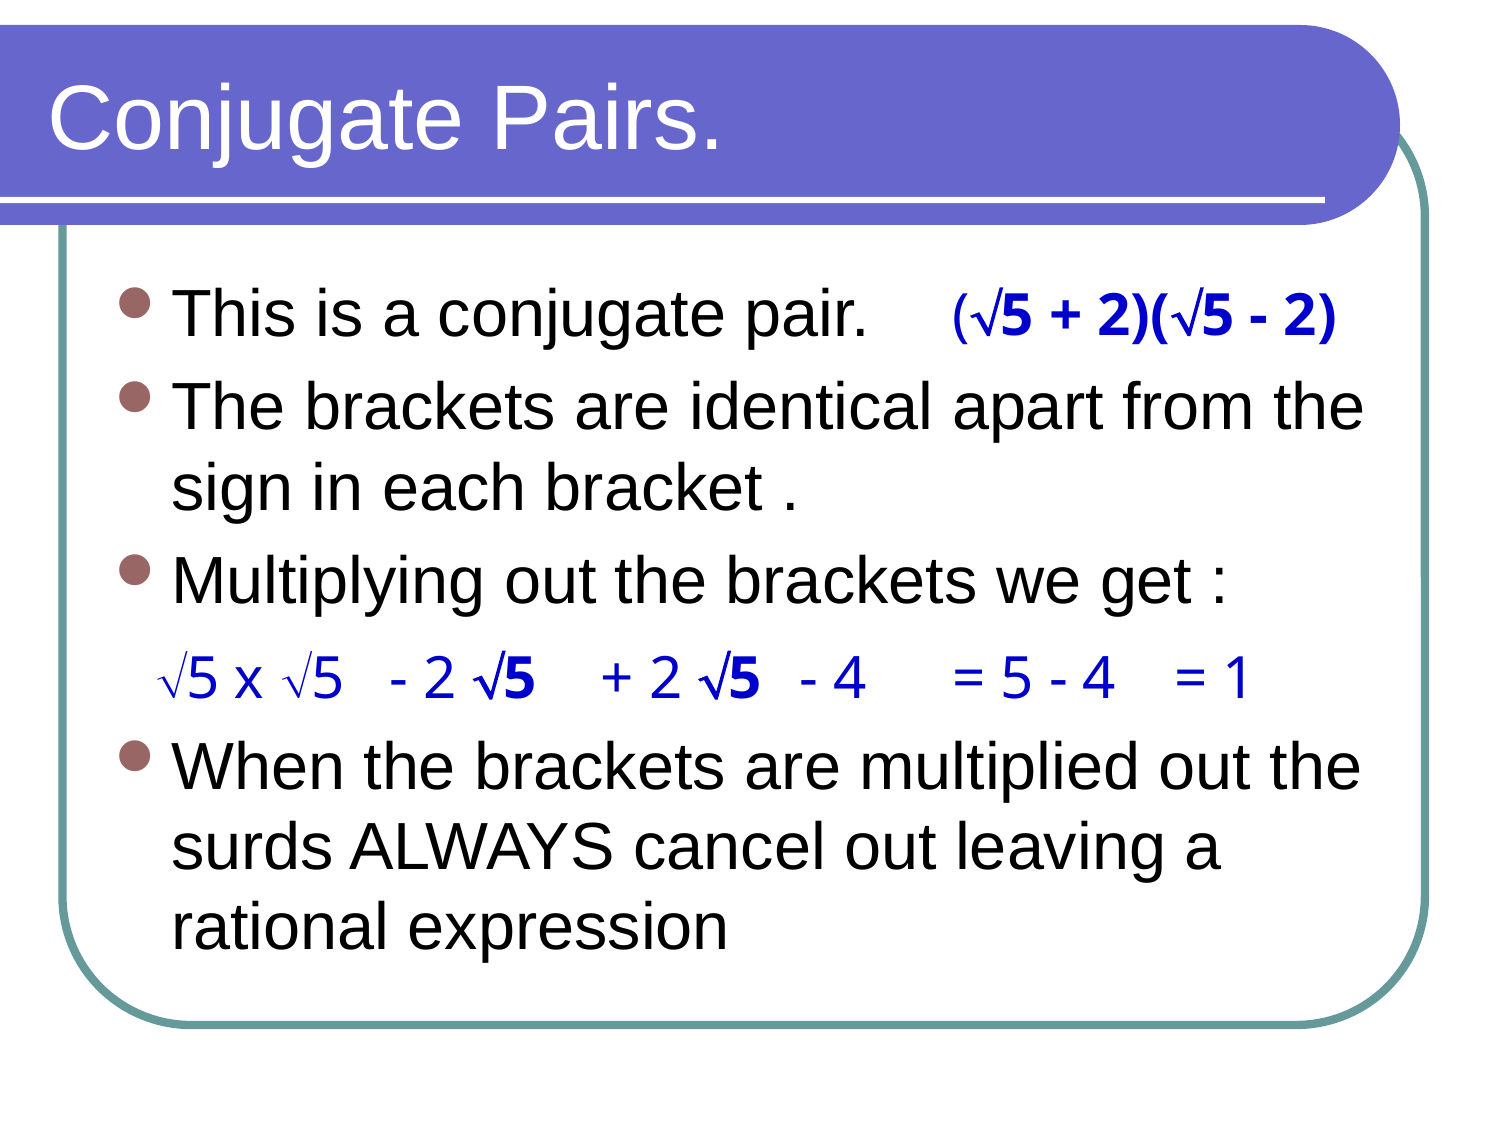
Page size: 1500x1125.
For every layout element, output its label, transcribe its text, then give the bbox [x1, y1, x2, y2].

text_box = 5 - 4 [937, 632, 1159, 718]
text_box - 2 5 [375, 632, 583, 718]
text_box - 4 [785, 632, 914, 718]
text_box (5 + 2)(5 - 2) [937, 269, 1454, 355]
text_box 5 x 5 [140, 632, 375, 718]
text_box = 1 [1159, 632, 1335, 718]
text_box + 2 5 [585, 632, 785, 718]
title Conjugate Pairs. [31, 37, 1348, 188]
list This is a conjugate pair. The brackets are identical apart from the sign in each bracket . Multiplying out the brackets we get : When the brackets are multiplied out the surds ALWAYS cancel out leaving a rational expression [99, 262, 1401, 988]
